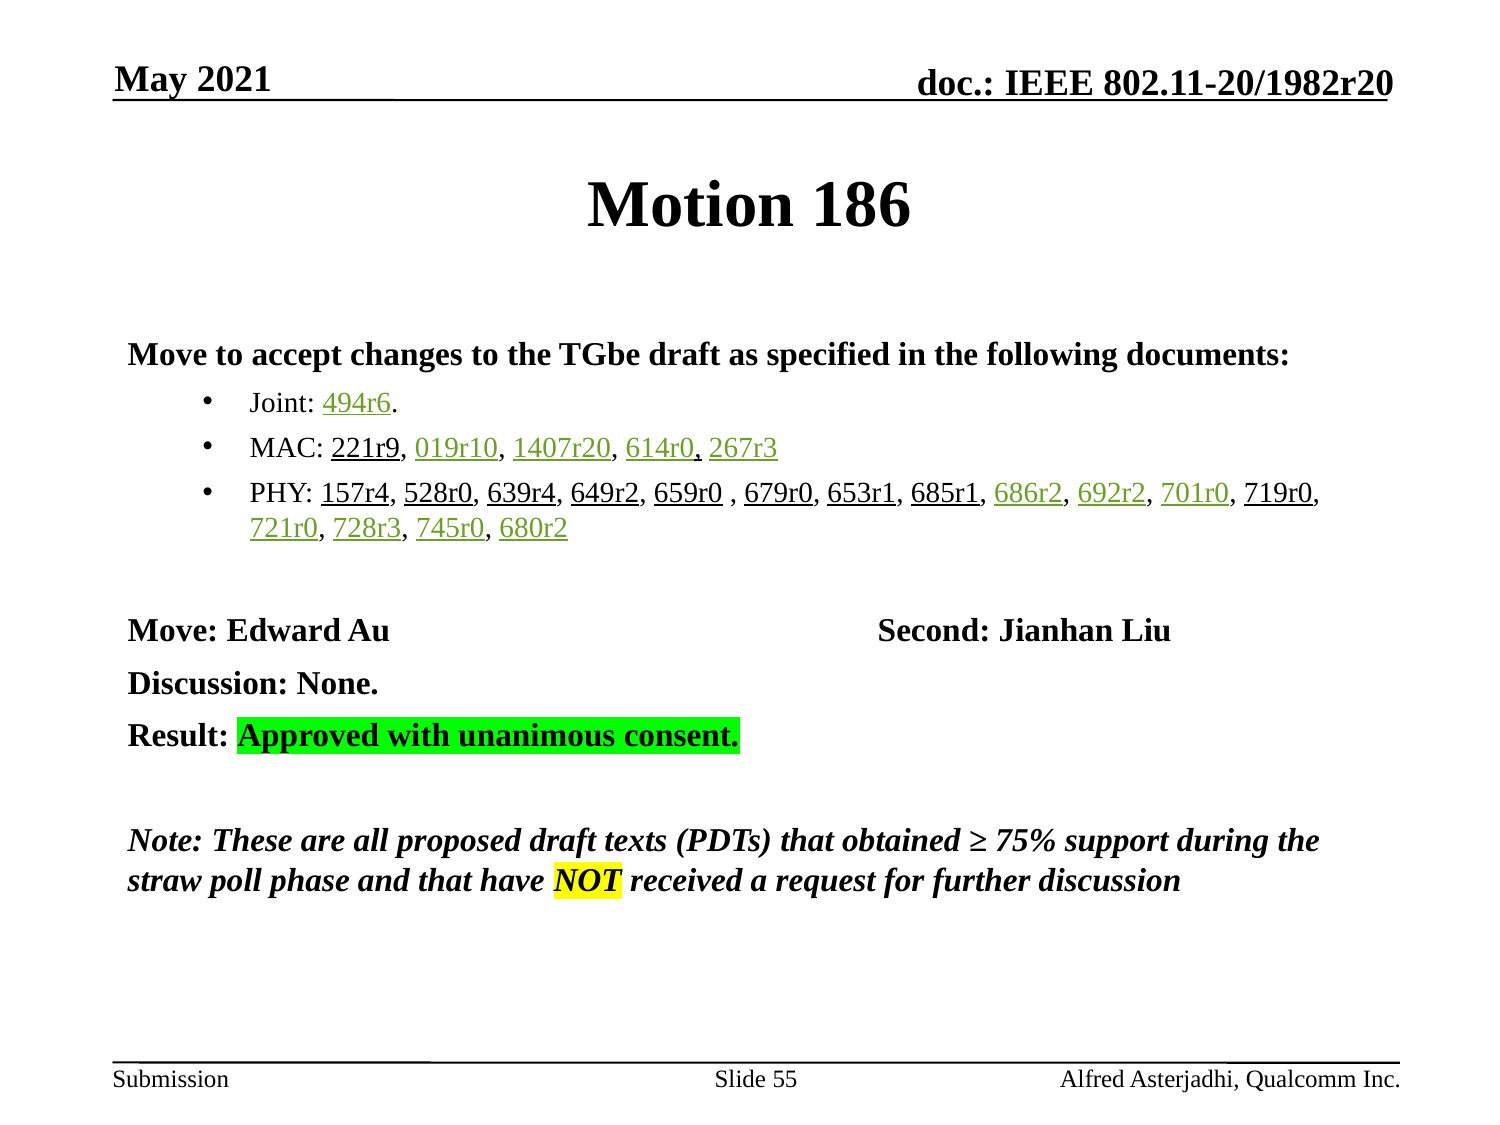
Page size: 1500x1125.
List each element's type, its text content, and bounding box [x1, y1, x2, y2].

title Motion 186 [112, 112, 1388, 288]
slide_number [114, 54, 423, 100]
list Move to accept changes to the TGbe draft as specified in the following documents: Joint: 494r6. MAC: 221r9, 019r10, 1407r20, 614r0, 267r3 PHY: 157r4, 528r0, 639r4, 649r2, 659r0 , 679r0, 653r1, 685r1, 686r2, 692r2, 701r0, 719r0, 721r0, 728r3, 745r0, 680r2 Move: Edward Au Second: Jianhan Liu Discussion: None. Result: Approved with unanimous consent. Note: These are all proposed draft texts (PDTs) that obtained ≥ 75% support during the straw poll phase and that have NOT received a request for further discussion [112, 324, 1388, 1000]
slide_number Slide 55 [712, 1061, 800, 1123]
footer Alfred Asterjadhi, Qualcomm Inc. [878, 1061, 1402, 1093]
